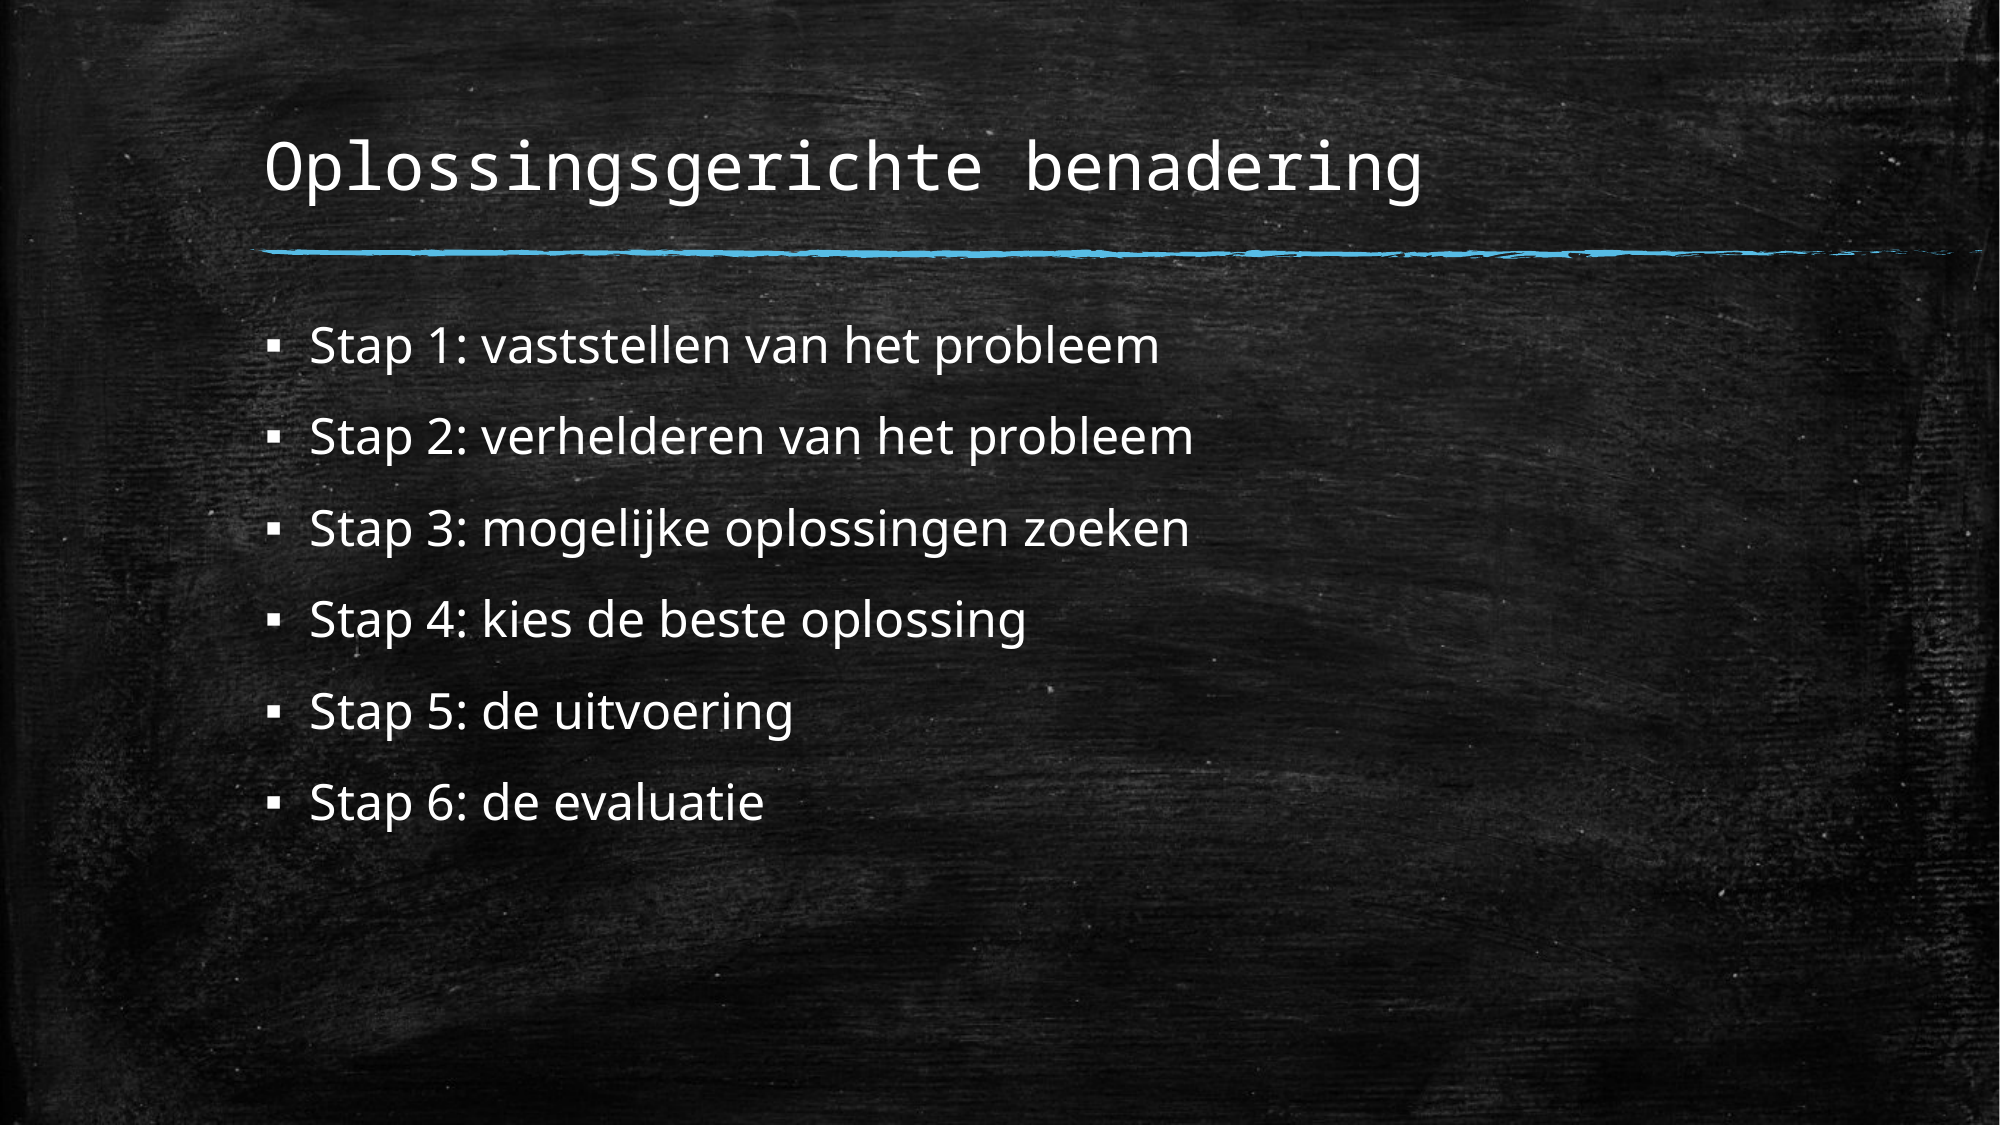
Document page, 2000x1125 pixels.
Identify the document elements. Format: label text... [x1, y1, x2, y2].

list Stap 1: vaststellen van het probleem Stap 2: verhelderen van het probleem Stap 3: mogelijke oplossingen zoeken Stap 4: kies de beste oplossing Stap 5: de uitvoering Stap 6: de evaluatie [249, 312, 1750, 1013]
title Oplossingsgerichte benadering [249, 45, 1750, 213]
